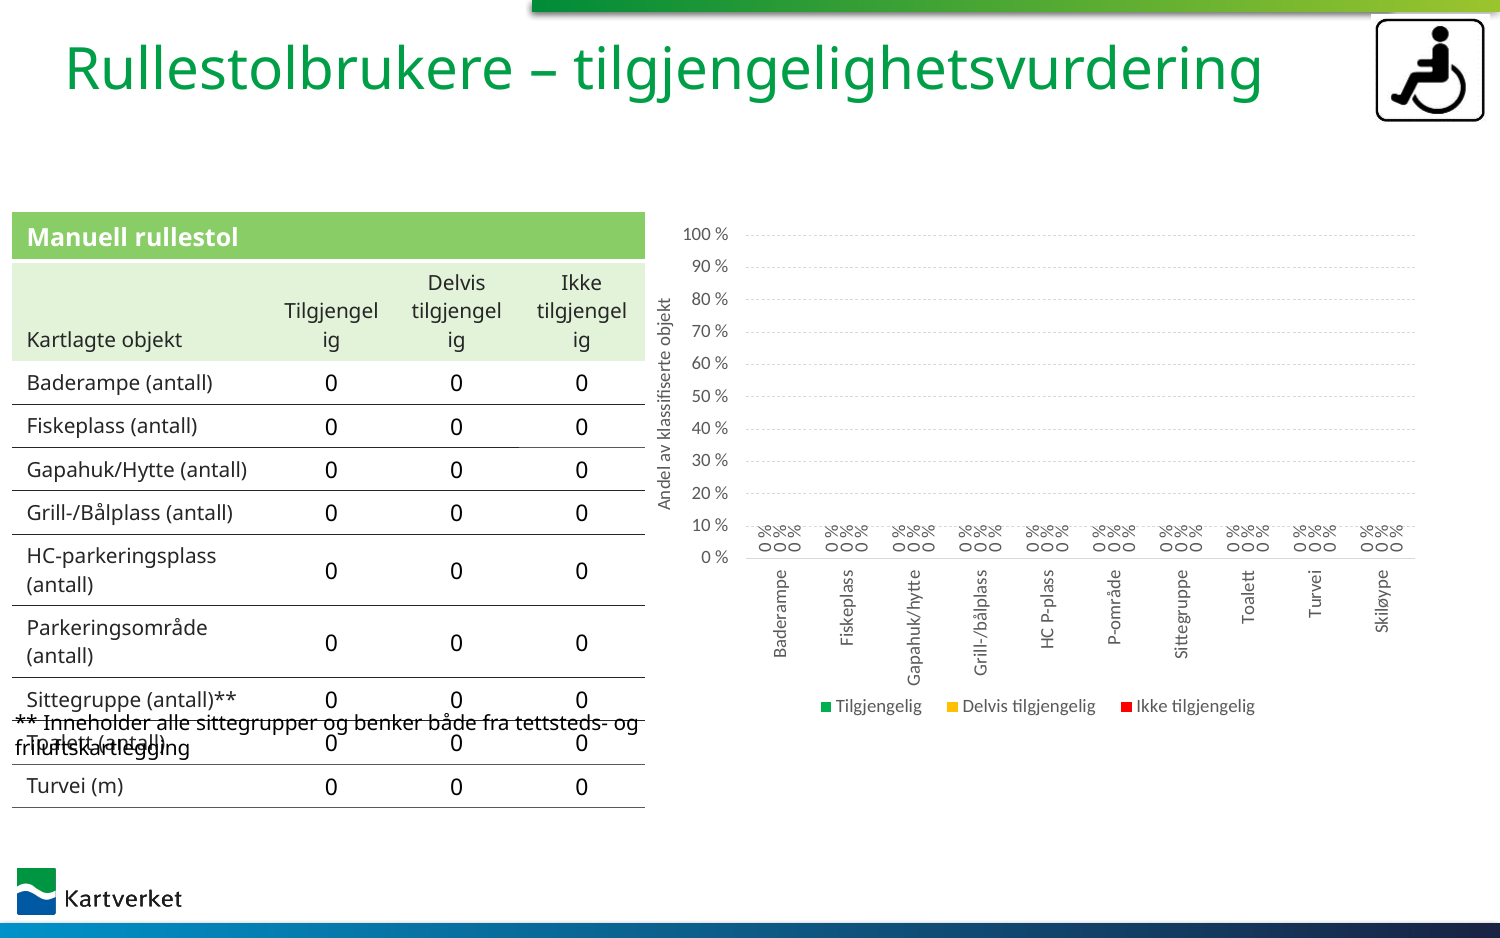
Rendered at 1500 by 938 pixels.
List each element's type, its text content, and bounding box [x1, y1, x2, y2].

table_cell 0 [394, 768, 519, 807]
table_cell 0 [394, 405, 519, 447]
table_cell Turvei (m) [12, 768, 269, 807]
table_cell 0 [519, 678, 638, 702]
table_cell 0 [269, 448, 394, 490]
table_cell Parkeringsområde (antall) [12, 606, 269, 677]
table_cell 0 [519, 361, 638, 404]
table_cell 0 [269, 678, 394, 702]
table_cell Ikke tilgjengelig [519, 263, 638, 361]
table_cell 0 [394, 361, 519, 404]
table_cell Tilgjengelig [269, 263, 394, 361]
table_cell 0 [269, 405, 394, 447]
table_cell 0 [269, 535, 394, 605]
table_cell 0 [519, 535, 638, 605]
text_box ** Inneholder alle sittegrupper og benker både fra tettsteds- og friluftskartlegging [0, 702, 745, 768]
text_box Rullestolbrukere – tilgjengelighetsvurdering [49, 12, 1372, 109]
table_cell 0 [269, 361, 394, 404]
table_cell Grill-/Bålplass (antall) [12, 491, 269, 534]
table_cell 0 [394, 606, 519, 677]
table_cell 0 [519, 448, 638, 490]
table_cell 0 [519, 491, 638, 534]
table_cell 0 [394, 491, 519, 534]
table_cell 0 [394, 448, 519, 490]
table_cell 0 [394, 678, 519, 702]
table_cell 0 [394, 535, 519, 605]
table_cell Gapahuk/Hytte (antall) [12, 448, 269, 490]
table_cell Baderampe (antall) [12, 361, 269, 404]
table_cell 0 [269, 768, 394, 807]
table_cell Kartlagte objekt [12, 263, 269, 361]
table_cell 0 [519, 606, 638, 677]
picture [1371, 13, 1491, 127]
table_cell 0 [269, 491, 394, 534]
table_cell Fiskeplass (antall) [12, 405, 269, 447]
table_header Manuell rullestol [12, 212, 645, 259]
picture [643, 218, 1426, 728]
table_cell Delvis tilgjengelig [394, 263, 519, 361]
table_cell HC-parkeringsplass (antall) [12, 535, 269, 605]
table_cell 0 [519, 768, 645, 807]
table_cell 0 [269, 606, 394, 677]
table_cell 0 [519, 405, 638, 447]
table_cell Sittegruppe (antall)** [12, 678, 269, 702]
